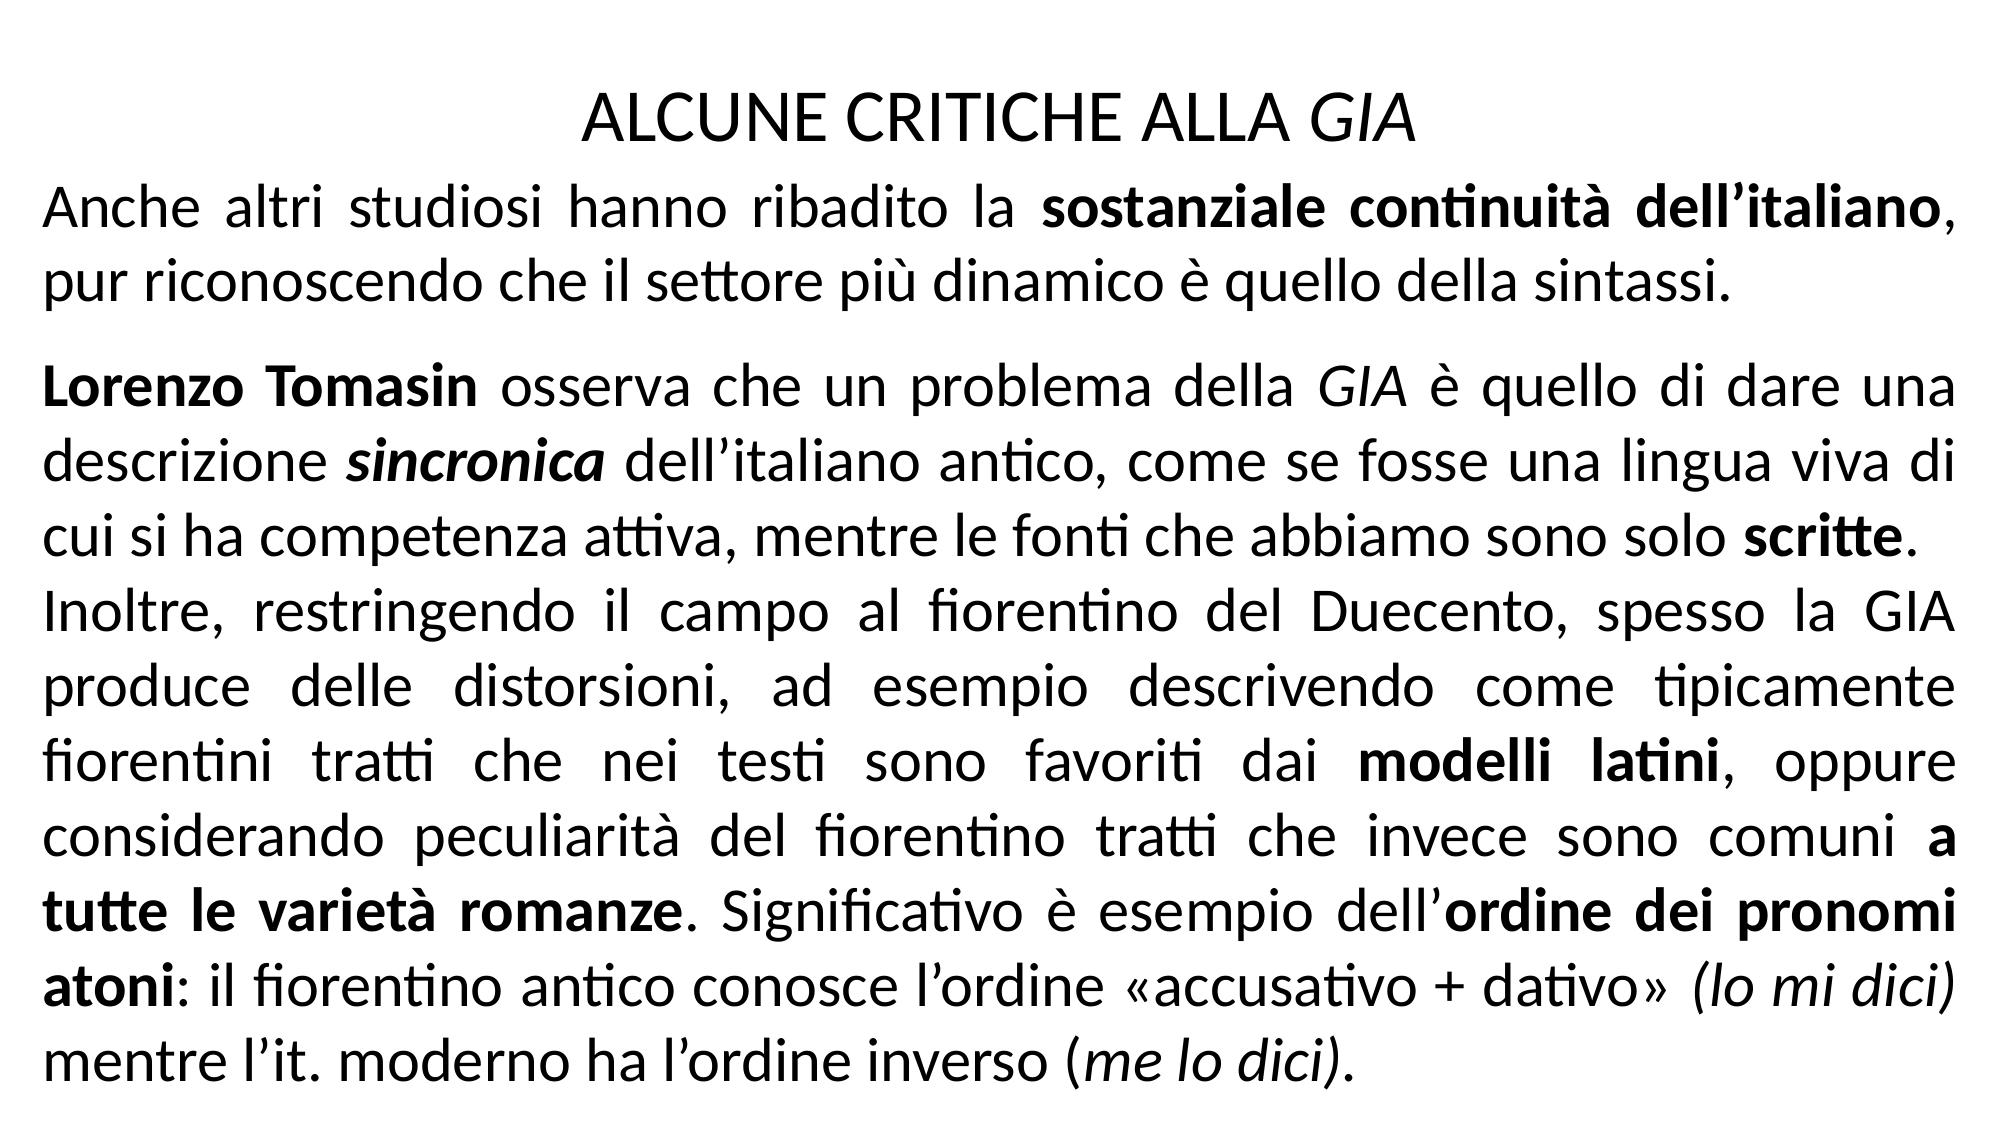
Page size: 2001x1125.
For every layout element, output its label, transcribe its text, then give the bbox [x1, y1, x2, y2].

text_box Anche altri studiosi hanno ribadito la sostanziale continuità dell’italiano, pur riconoscendo che il settore più dinamico è quello della sintassi. Lorenzo Tomasin osserva che un problema della GIA è quello di dare una descrizione sincronica dell’italiano antico, come se fosse una lingua viva di cui si ha competenza attiva, mentre le fonti che abbiamo sono solo scritte. Inoltre, restringendo il campo al fiorentino del Duecento, spesso la GIA produce delle distorsioni, ad esempio descrivendo come tipicamente fiorentini tratti che nei testi sono favoriti dai modelli latini, oppure considerando peculiarità del fiorentino tratti che invece sono comuni a tutte le varietà romanze. Significativo è esempio dell’ordine dei pronomi atoni: il fiorentino antico conosce l’ordine «accusativo + dativo» (lo mi dici) mentre l’it. moderno ha l’ordine inverso (me lo dici). [27, 157, 1973, 1122]
text_box ALCUNE CRITICHE ALLA GIA [53, 58, 1947, 157]
